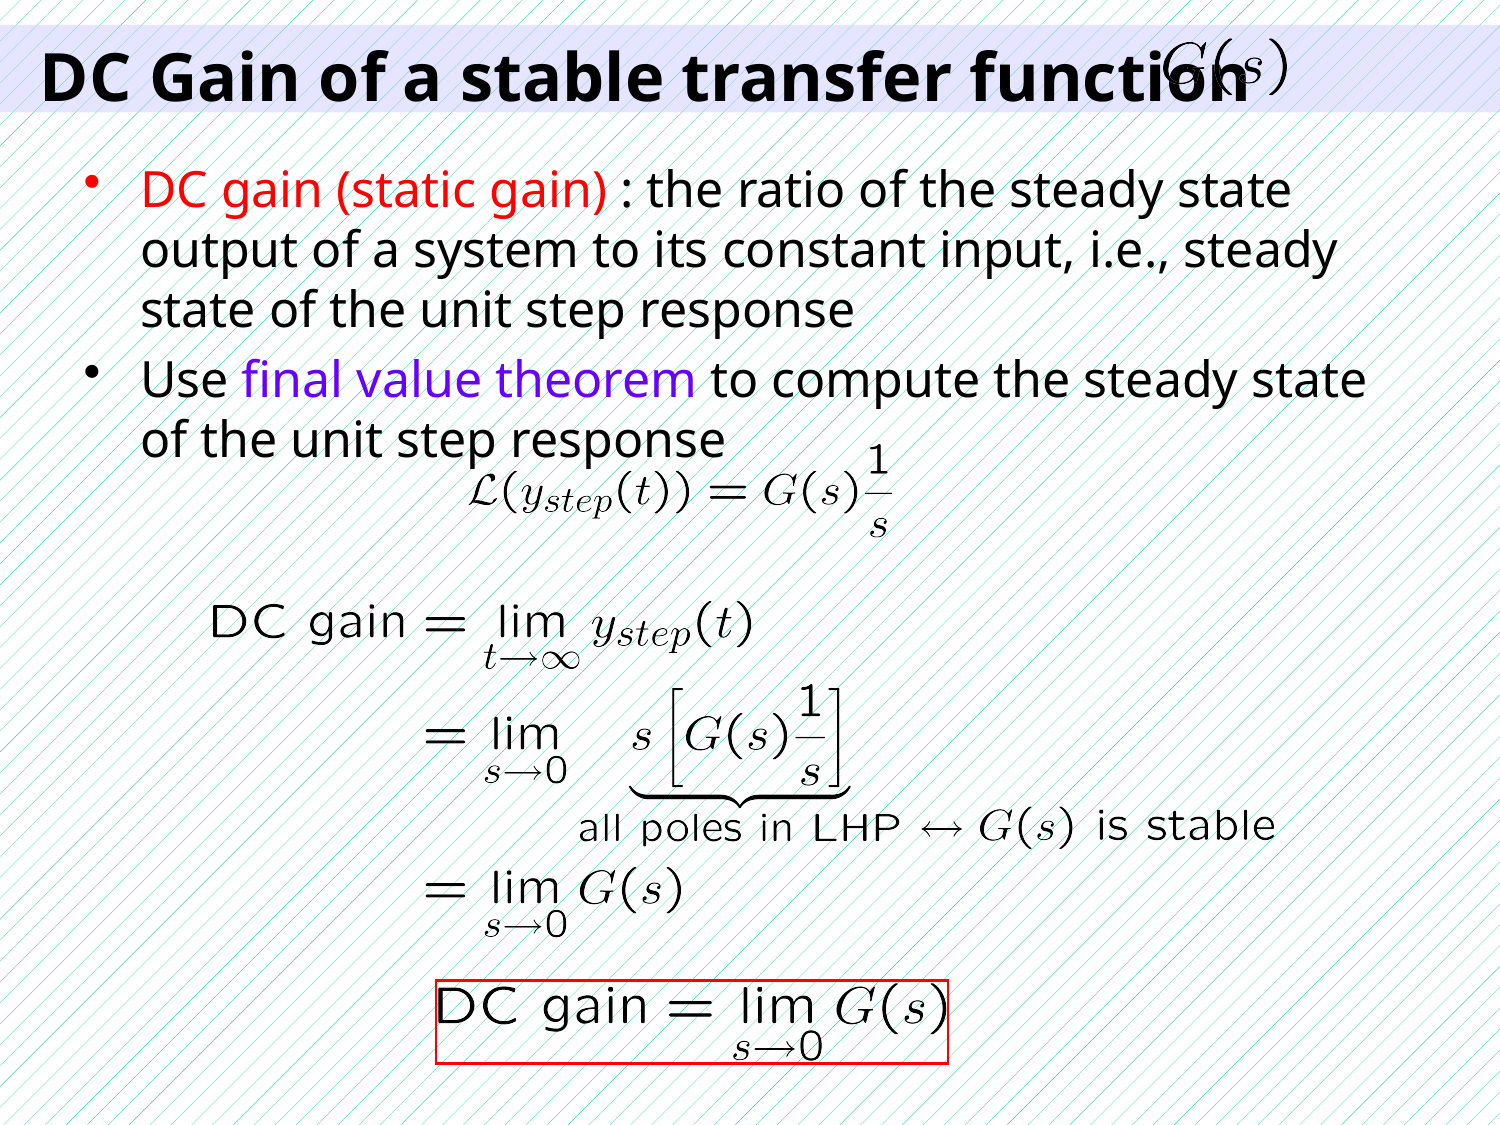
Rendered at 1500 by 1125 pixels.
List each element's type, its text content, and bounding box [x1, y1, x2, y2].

picture [920, 806, 1276, 851]
picture [212, 599, 901, 938]
list DC gain (static gain) : the ratio of the steady state output of a system to its constant input, i.e., steady state of the unit step response Use final value theorem to compute the steady state of the unit step response [68, 149, 1432, 1101]
picture [437, 981, 948, 1063]
picture [1162, 37, 1288, 96]
picture [467, 442, 892, 538]
title DC Gain of a stable transfer function [24, 24, 1476, 126]
